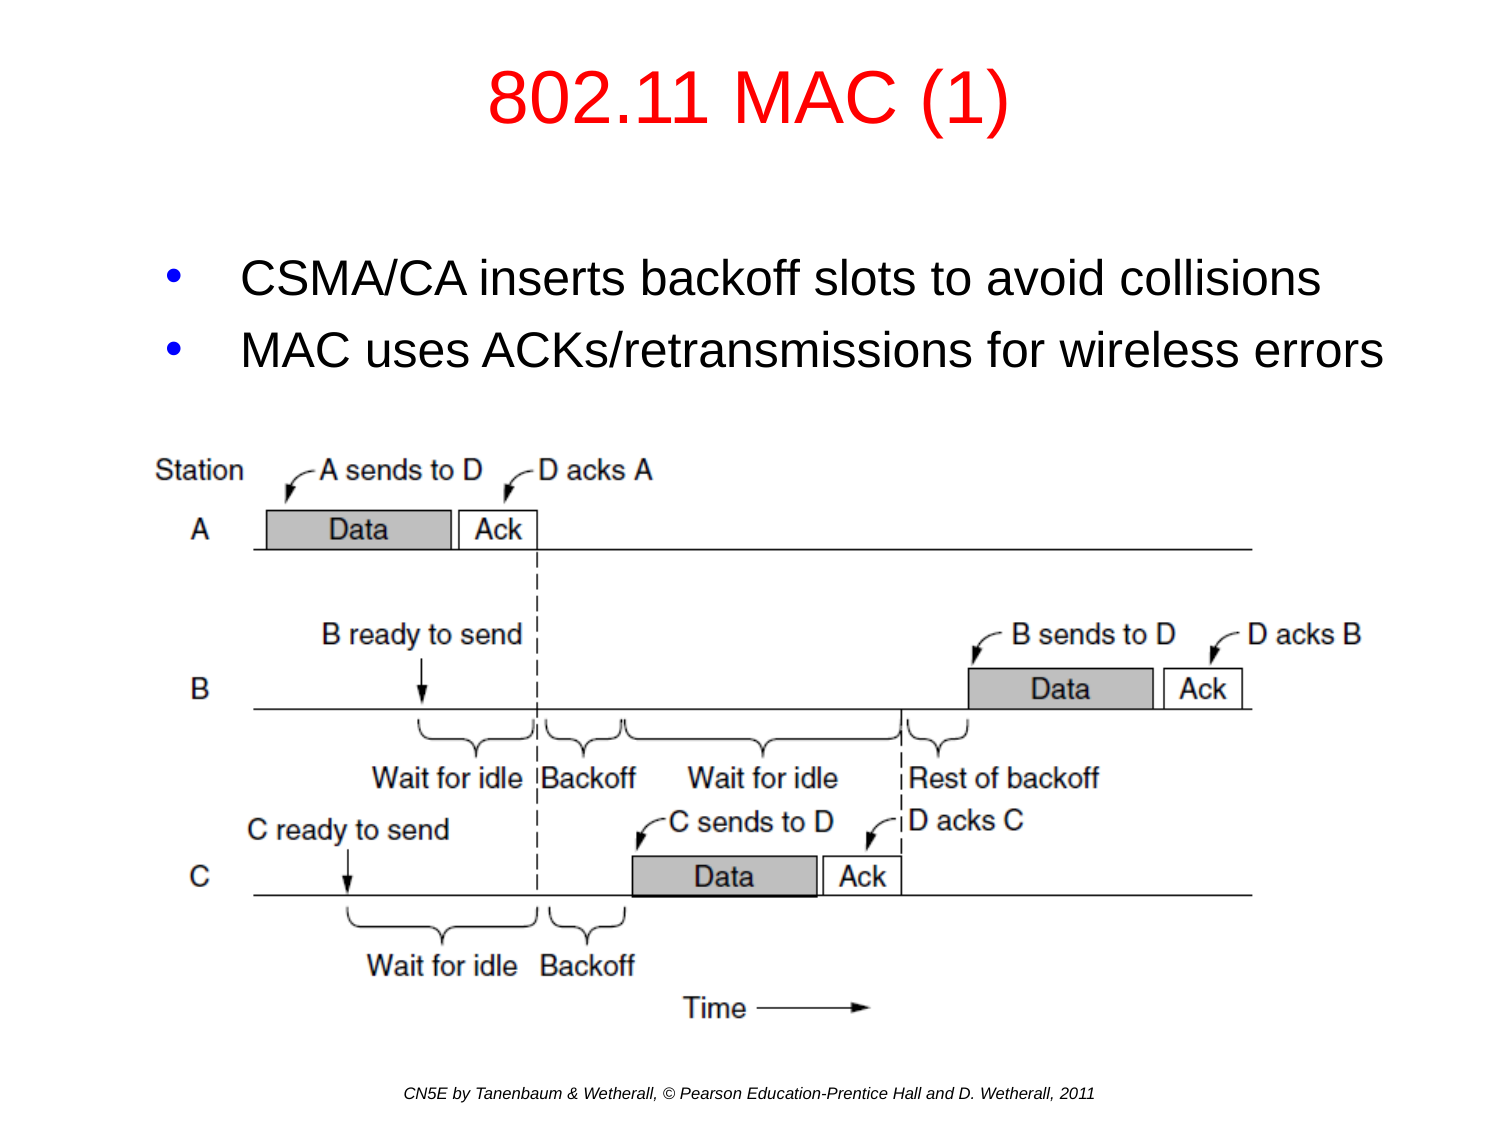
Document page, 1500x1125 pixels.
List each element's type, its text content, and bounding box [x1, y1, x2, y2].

title 802.11 MAC (1) [0, 0, 1500, 188]
picture [102, 445, 1398, 1045]
footer CN5E by Tanenbaum & Wetherall, © Pearson Education-Prentice Hall and D. Wetherall, 2011 [0, 1074, 1500, 1125]
list CSMA/CA inserts backoff slots to avoid collisions MAC uses ACKs/retransmissions for wireless errors [149, 237, 1429, 993]
